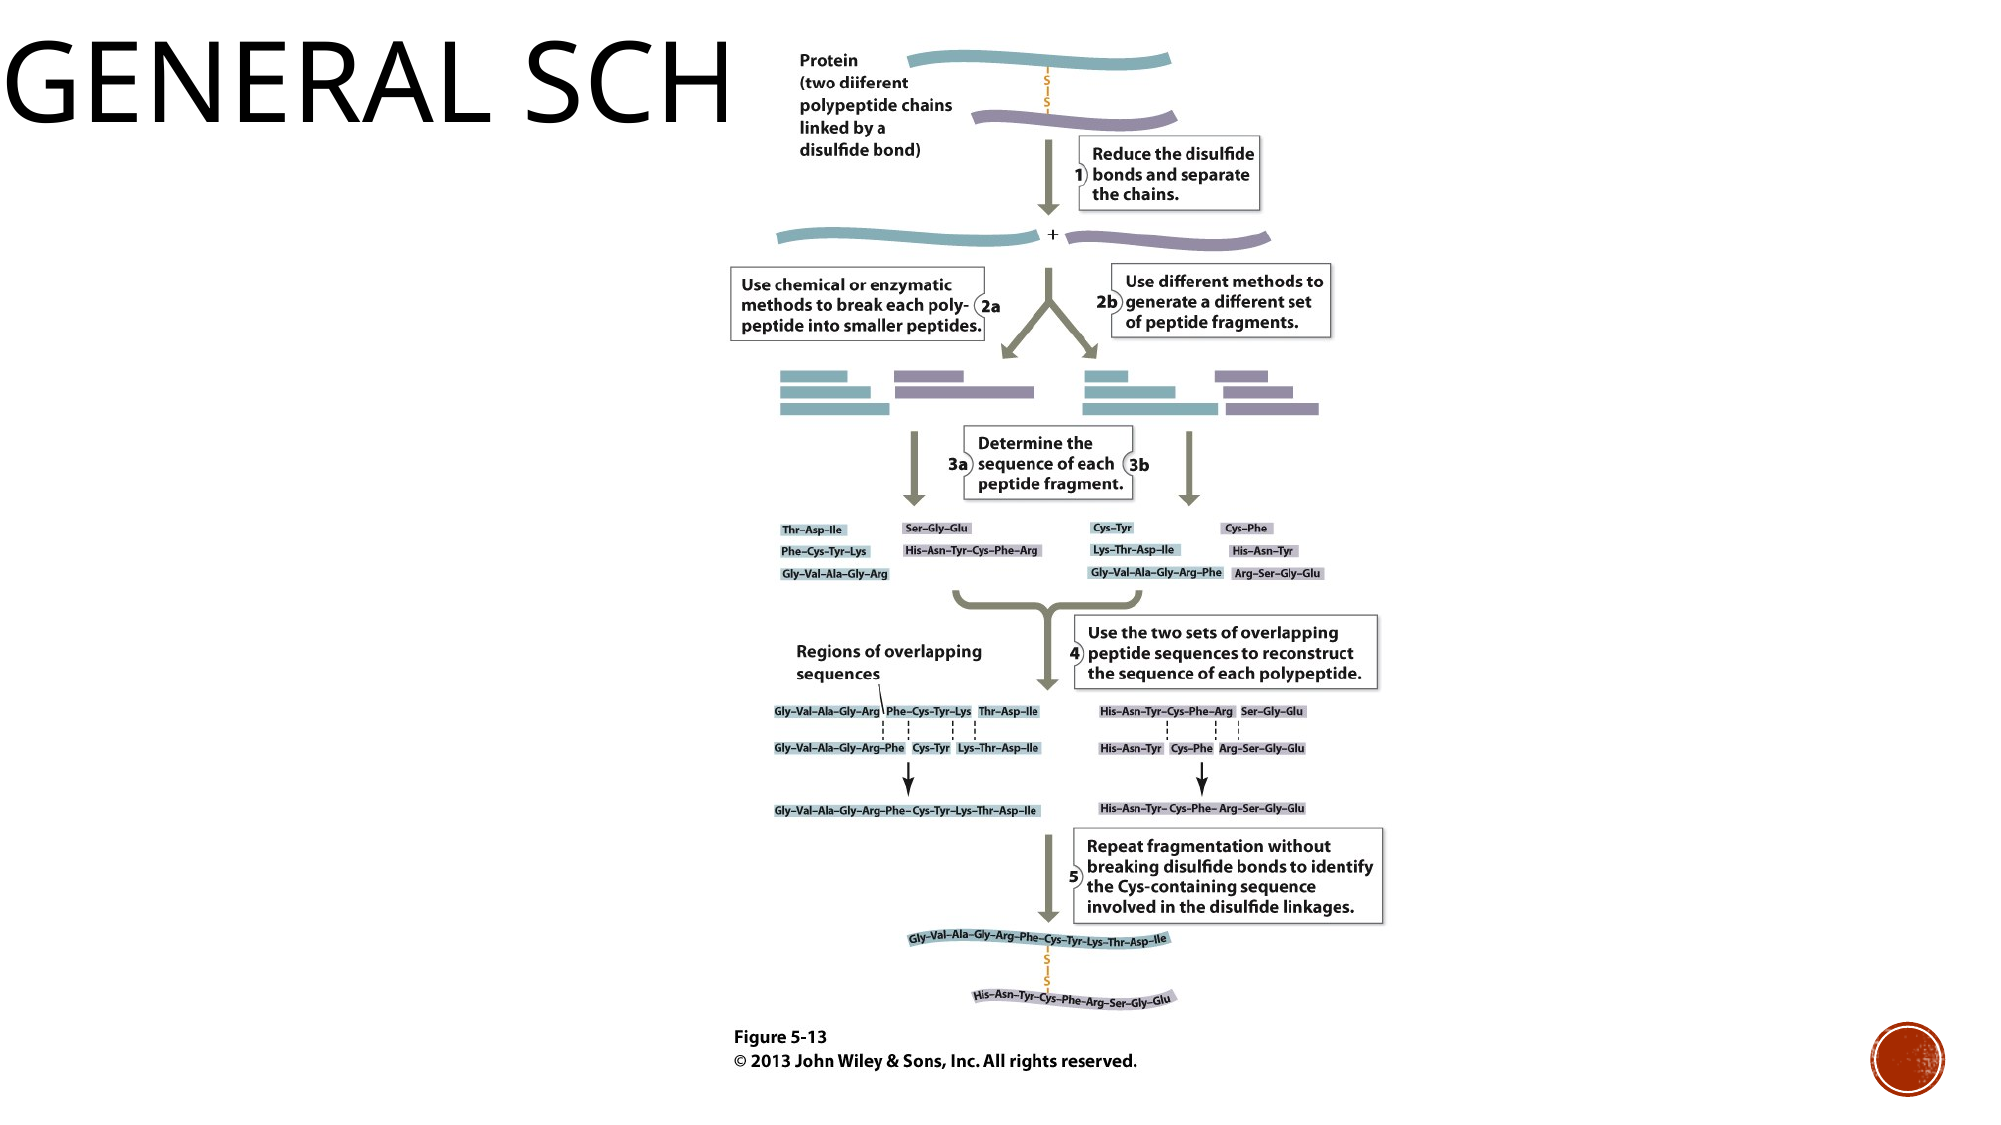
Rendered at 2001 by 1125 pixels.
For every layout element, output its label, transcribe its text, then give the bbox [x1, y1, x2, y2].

title General scheme [0, 0, 1635, 218]
picture [726, 37, 1392, 1074]
